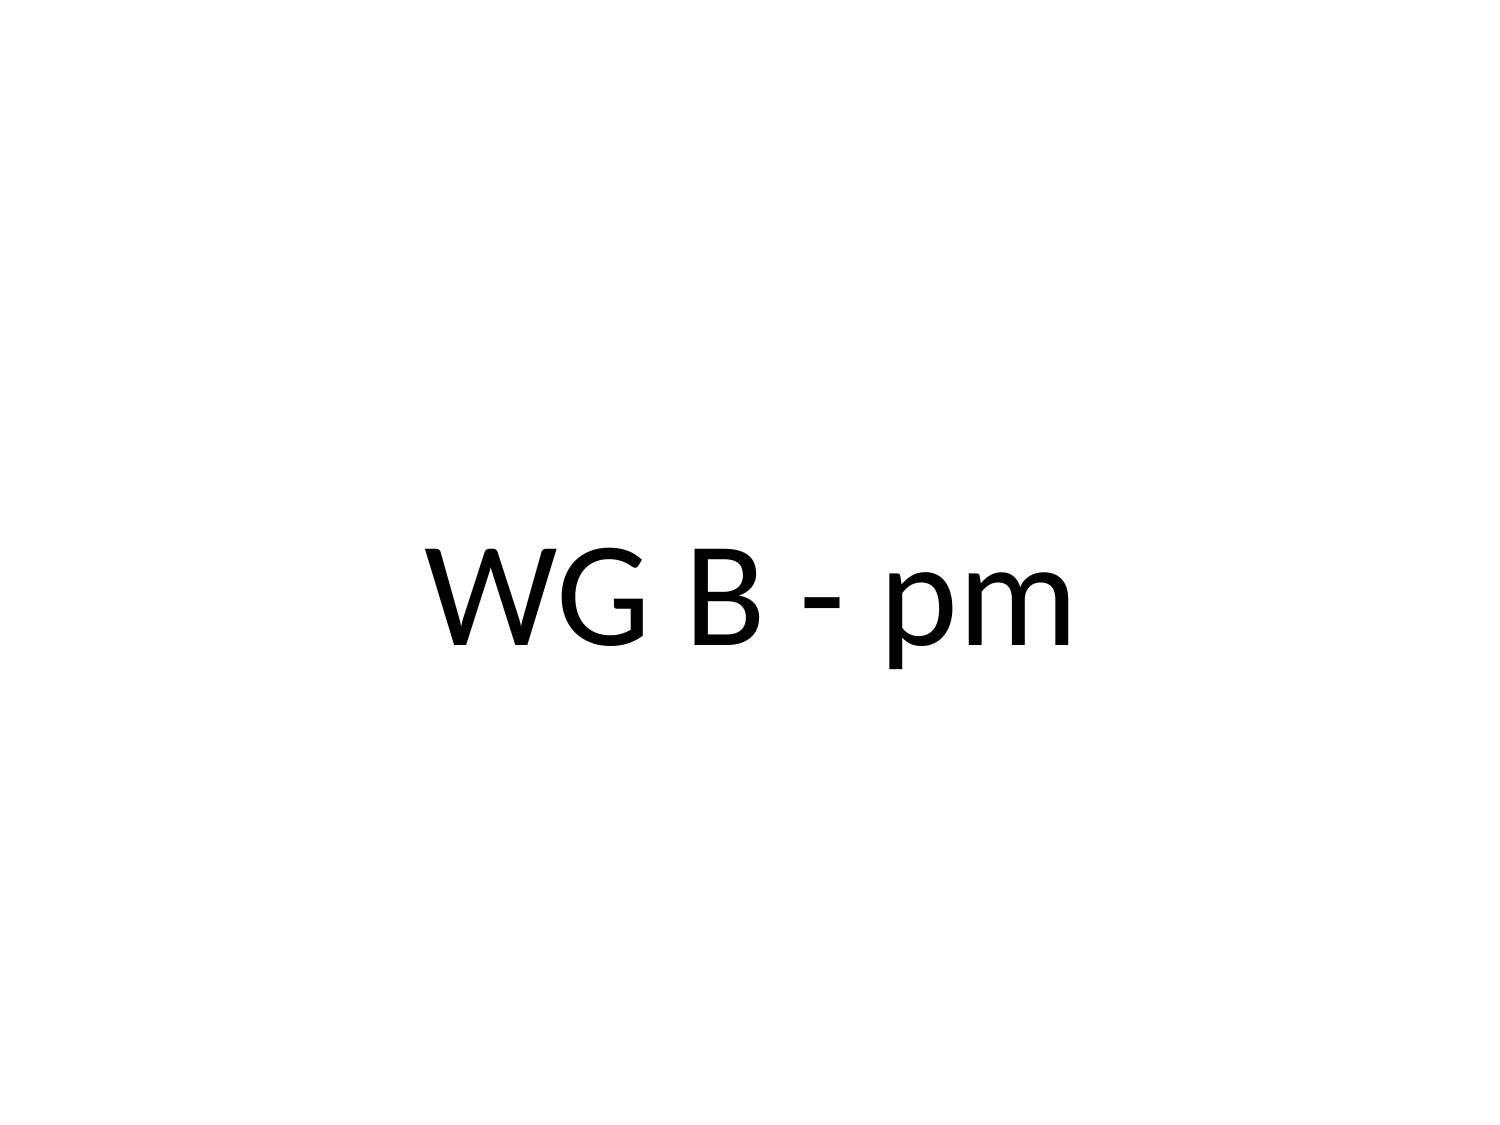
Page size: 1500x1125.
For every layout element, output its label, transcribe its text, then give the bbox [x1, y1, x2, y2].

text_box WG B - pm [76, 491, 1427, 680]
